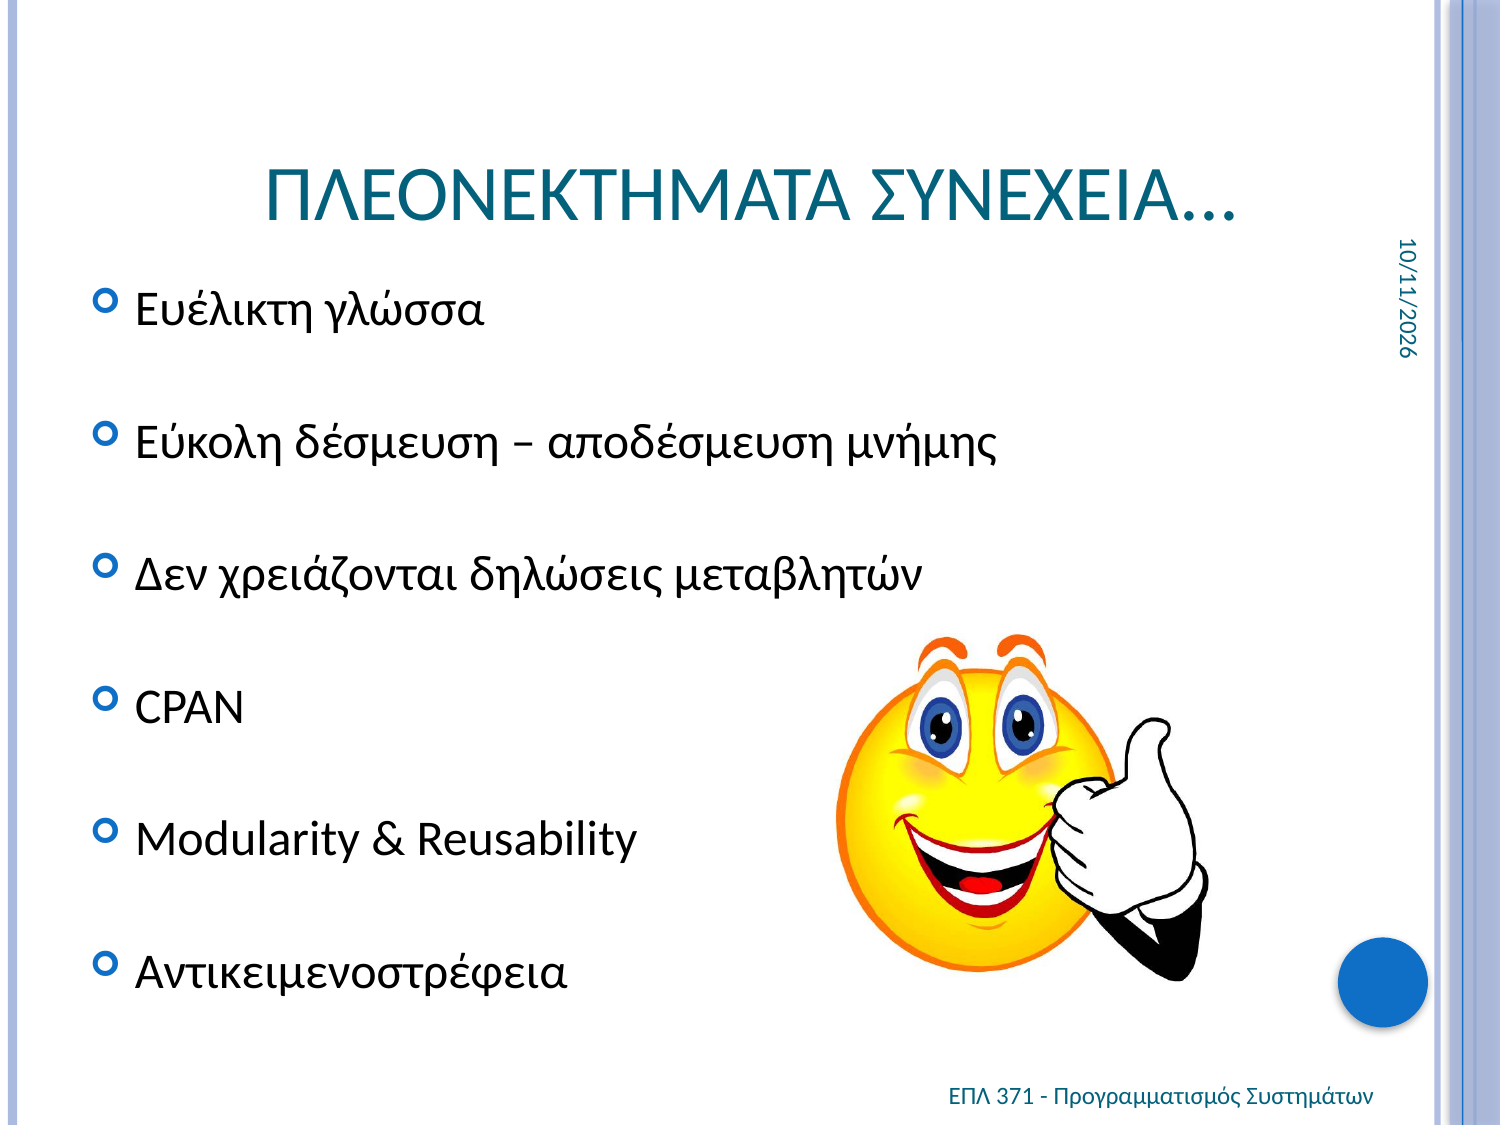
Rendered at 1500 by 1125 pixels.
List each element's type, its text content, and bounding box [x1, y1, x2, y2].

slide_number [1378, 43, 1442, 374]
picture [820, 632, 1226, 983]
list Ευέλικτη γλώσσα Εύκολη δέσμευση – αποδέσμευση μνήμης Δεν χρειάζονται δηλώσεις μεταβλητών CPAN Modularity & Reusability Αντικειμενοστρέφεια [75, 208, 1365, 1062]
title ΠΛΕΟΝΕΚΤΗΜΑΤΑ ΣΥΝΕΧΕΙΑ... [242, 42, 1263, 208]
footer ΕΠΛ 371 - Προγραμματισμός Συστημάτων [933, 1065, 1459, 1125]
